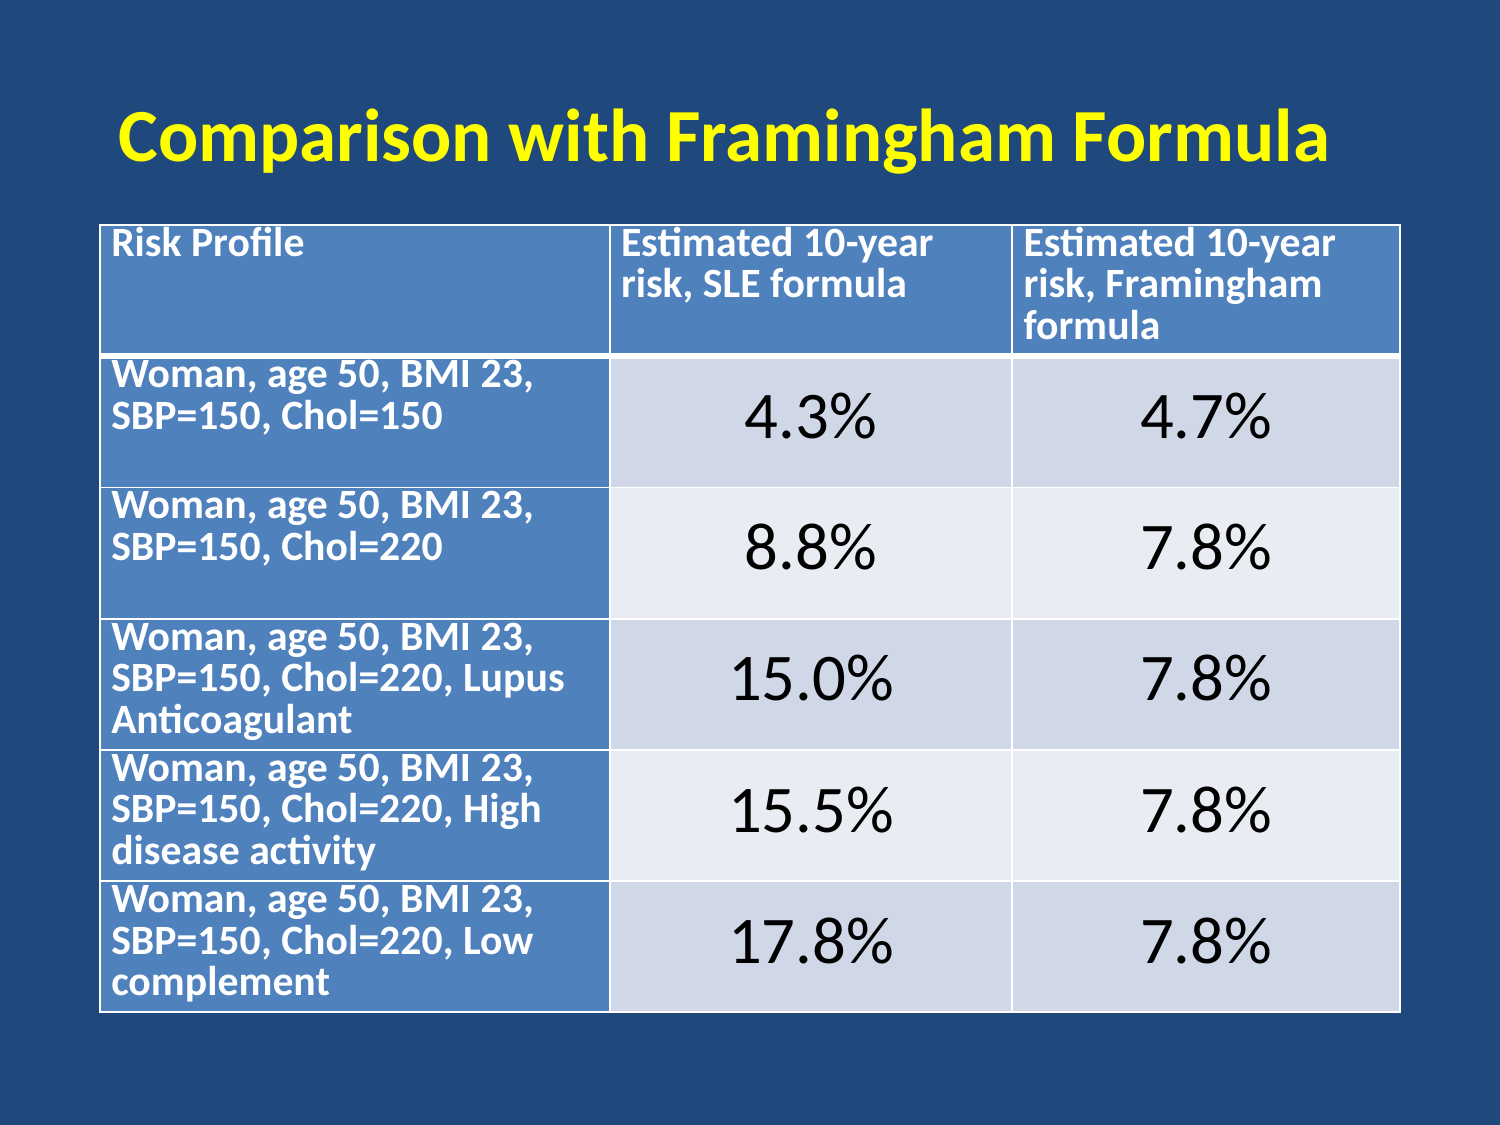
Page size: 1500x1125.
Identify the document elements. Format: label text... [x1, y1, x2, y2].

title Comparison with Framingham Formula [87, 37, 1363, 225]
table_cell 7.8% [1013, 882, 1399, 1011]
table_cell Woman, age 50, BMI 23, SBP=150, Chol=220 [101, 488, 609, 618]
table_cell 7.8% [1013, 620, 1399, 749]
table_cell Woman, age 50, BMI 23, SBP=150, Chol=220, High disease activity [101, 751, 609, 880]
table_header Estimated 10-year risk, SLE formula [611, 226, 1011, 353]
table_cell 8.8% [611, 544, 1011, 618]
table_header Risk Profile [101, 226, 609, 353]
text_box [341, 468, 1500, 544]
table_cell 4.7% [1013, 359, 1399, 468]
table_cell Woman, age 50, BMI 23, SBP=150, Chol=220, Low complement [101, 882, 609, 1011]
table_cell 15.5% [611, 751, 1011, 880]
table_cell Woman, age 50, BMI 23, SBP=150, Chol=150 [101, 359, 609, 487]
table_cell 4.3% [611, 359, 1011, 468]
table_cell Woman, age 50, BMI 23, SBP=150, Chol=220, Lupus Anticoagulant [101, 620, 609, 749]
table_cell 7.8% [1013, 751, 1399, 880]
table_cell 17.8% [611, 882, 1011, 1011]
table_cell 7.8% [1013, 544, 1399, 618]
table_header Estimated 10-year risk, Framingham formula [1013, 226, 1399, 353]
table_cell 15.0% [611, 620, 1011, 749]
